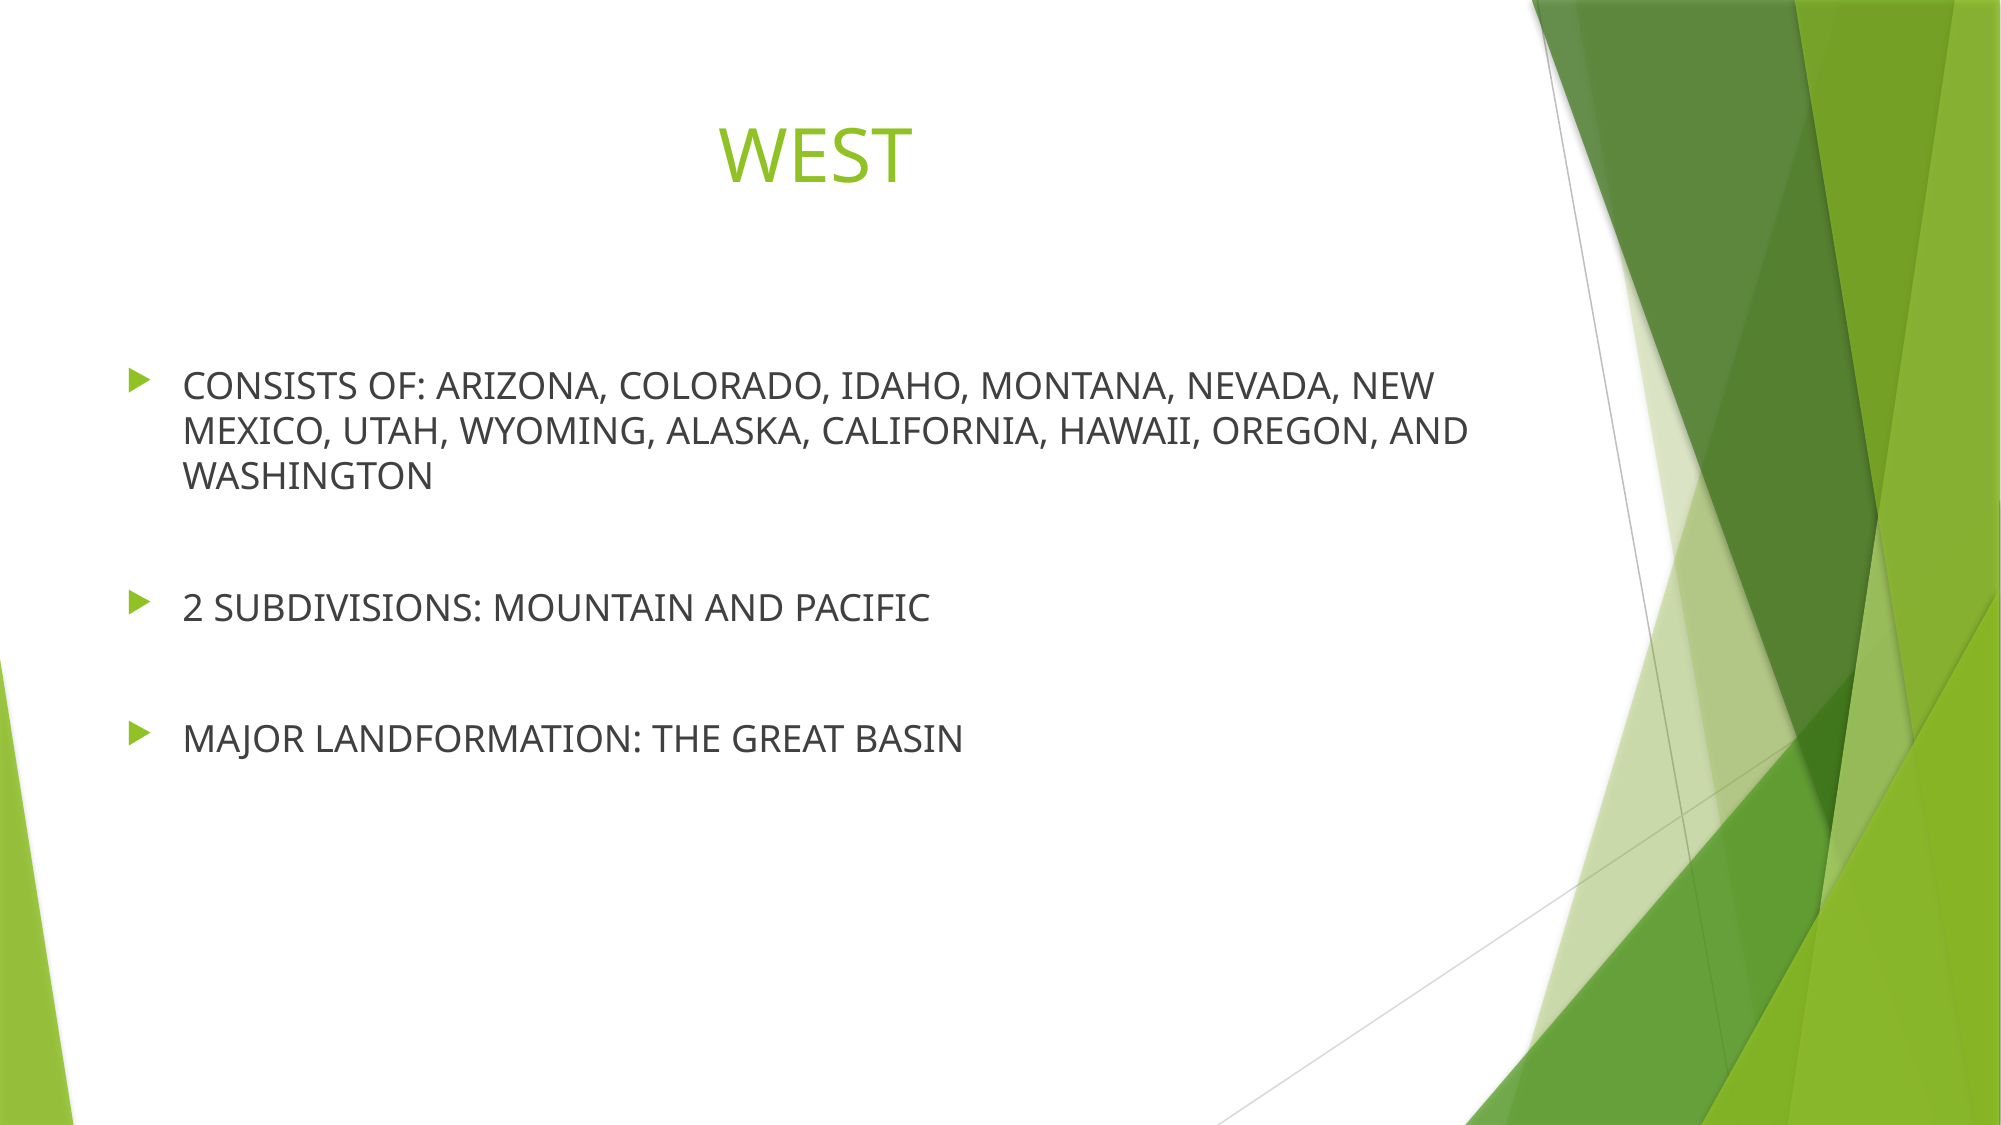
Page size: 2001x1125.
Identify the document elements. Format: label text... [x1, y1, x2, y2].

list CONSISTS OF: ARIZONA, COLORADO, IDAHO, MONTANA, NEVADA, NEW MEXICO, UTAH, WYOMING, ALASKA, CALIFORNIA, HAWAII, OREGON, AND WASHINGTON 2 SUBDIVISIONS: MOUNTAIN AND PACIFIC MAJOR LANDFORMATION: THE GREAT BASIN [111, 354, 1522, 992]
title WEST [111, 99, 1522, 317]
